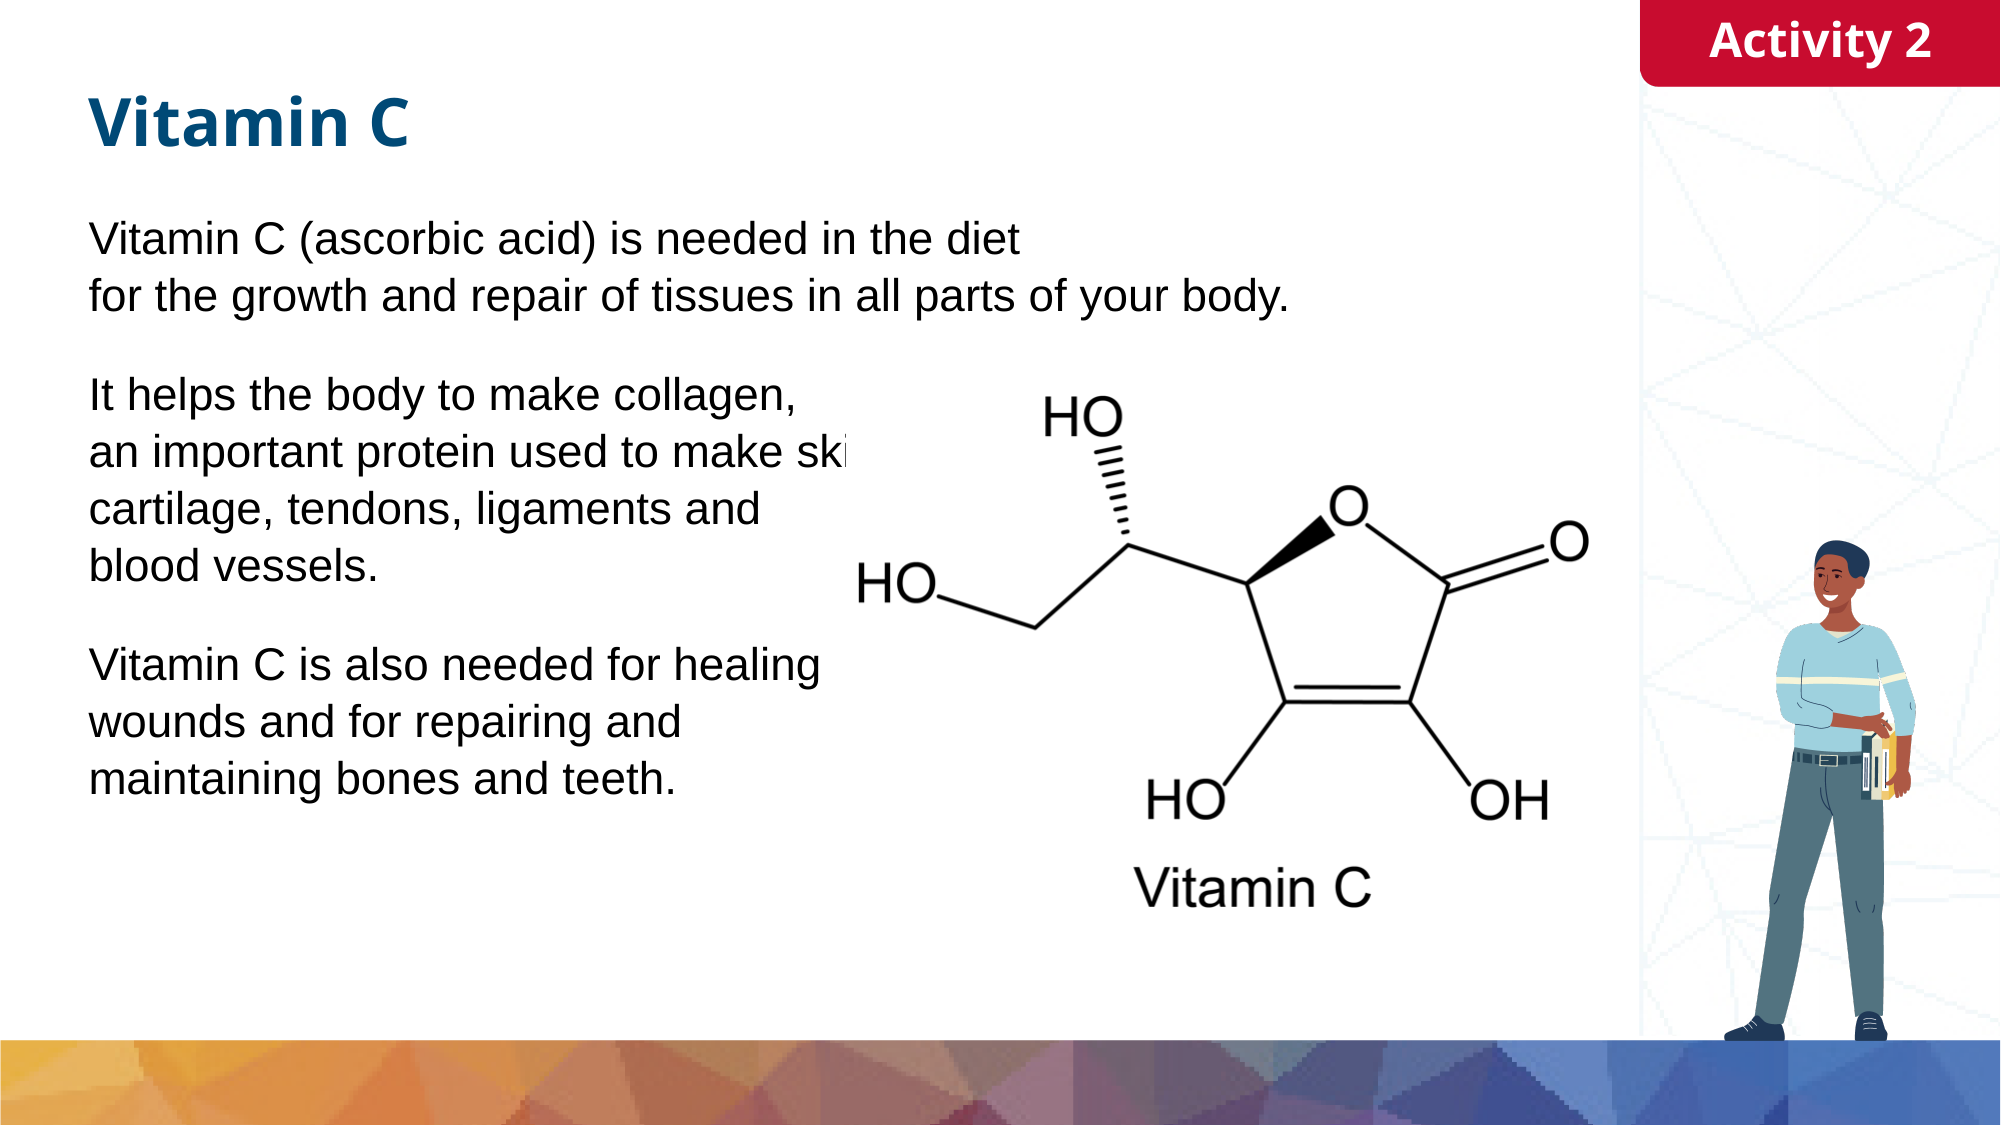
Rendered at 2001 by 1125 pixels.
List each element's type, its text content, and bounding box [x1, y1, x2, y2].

picture [846, 385, 1600, 927]
title Vitamin C [88, 88, 1565, 161]
picture [0, 0, 2001, 1125]
list Vitamin C (ascorbic acid) is needed in the diet for the growth and repair of tissues in all parts of your body. It helps the body to make collagen, an important protein used to make skin, cartilage, tendons, ligaments and blood vessels. Vitamin C is also needed for healing wounds and for repairing and maintaining bones and teeth. [88, 206, 1565, 976]
